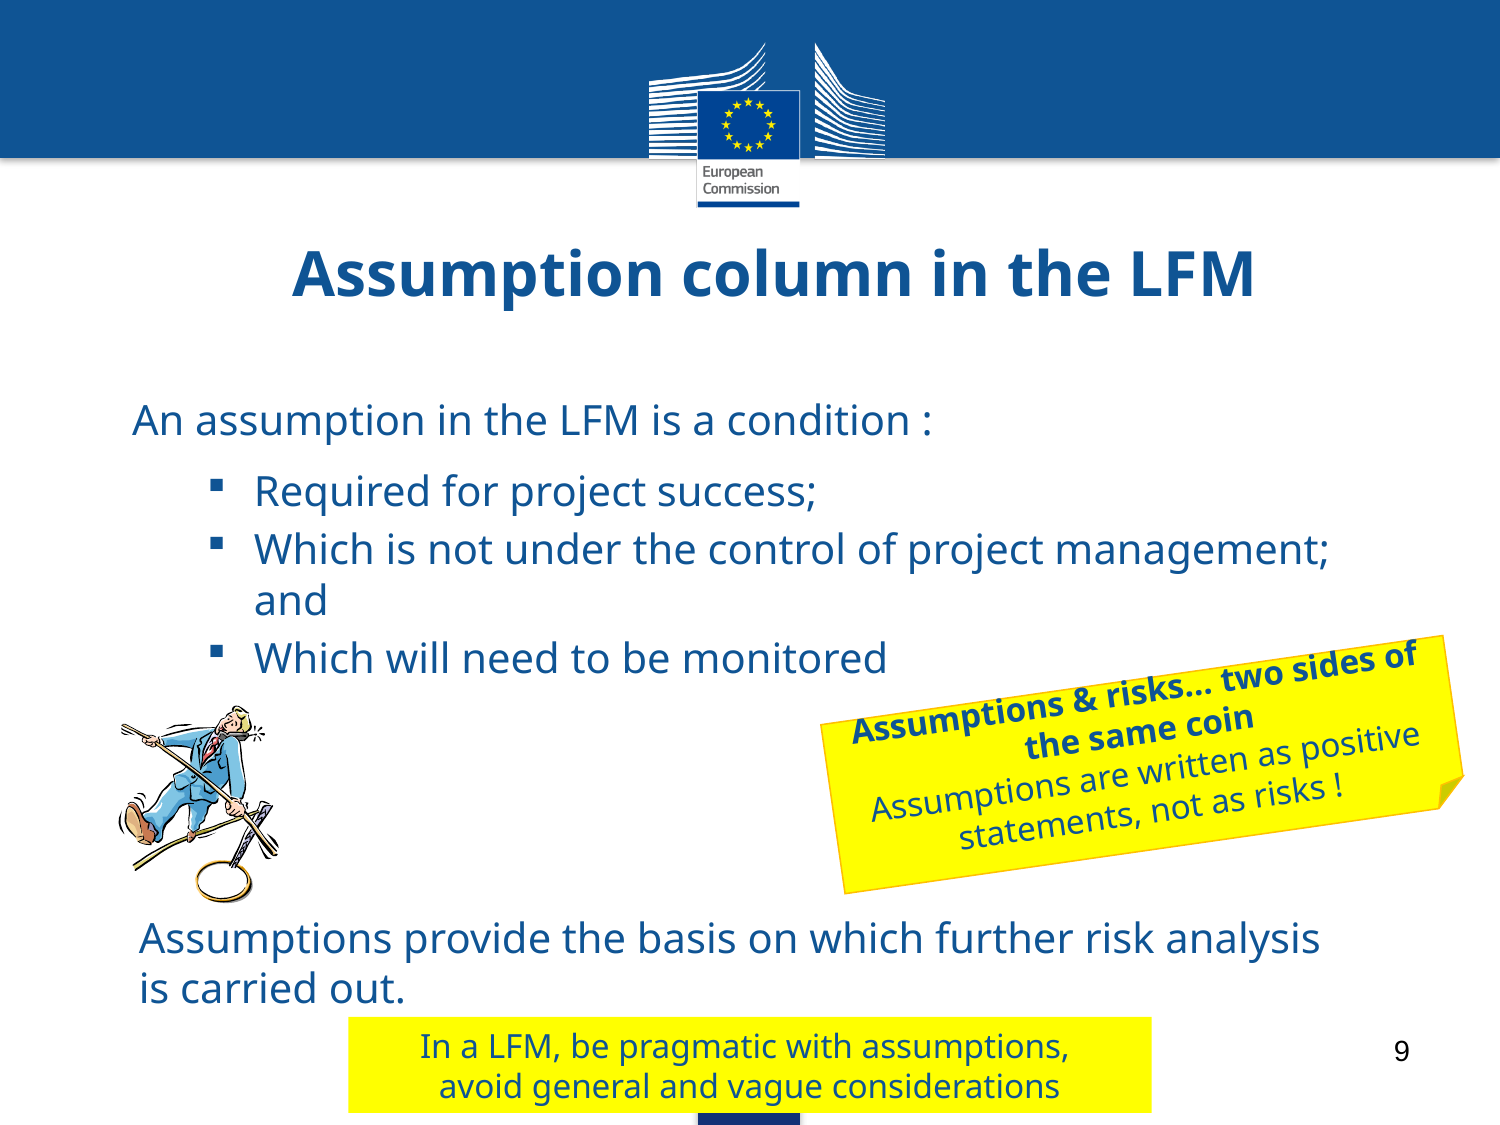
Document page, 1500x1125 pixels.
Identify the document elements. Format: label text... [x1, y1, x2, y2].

picture [649, 42, 885, 208]
text_box Assumptions & risks… two sides of the same coin Assumptions are written as positive statements, not as risks ! [820, 635, 1463, 894]
text_box In a LFM, be pragmatic with assumptions, avoid general and vague considerations [348, 1016, 1152, 1113]
slide_number 9 [1152, 1024, 1426, 1103]
text_box Assumptions provide the basis on which further risk analysis is carried out. [123, 904, 1348, 1020]
picture [118, 703, 281, 906]
title Assumption column in the LFM [93, 222, 1398, 321]
list An assumption in the LFM is a condition : Required for project success; Which is not under the control of project management; and Which will need to be monitored [116, 386, 1430, 887]
